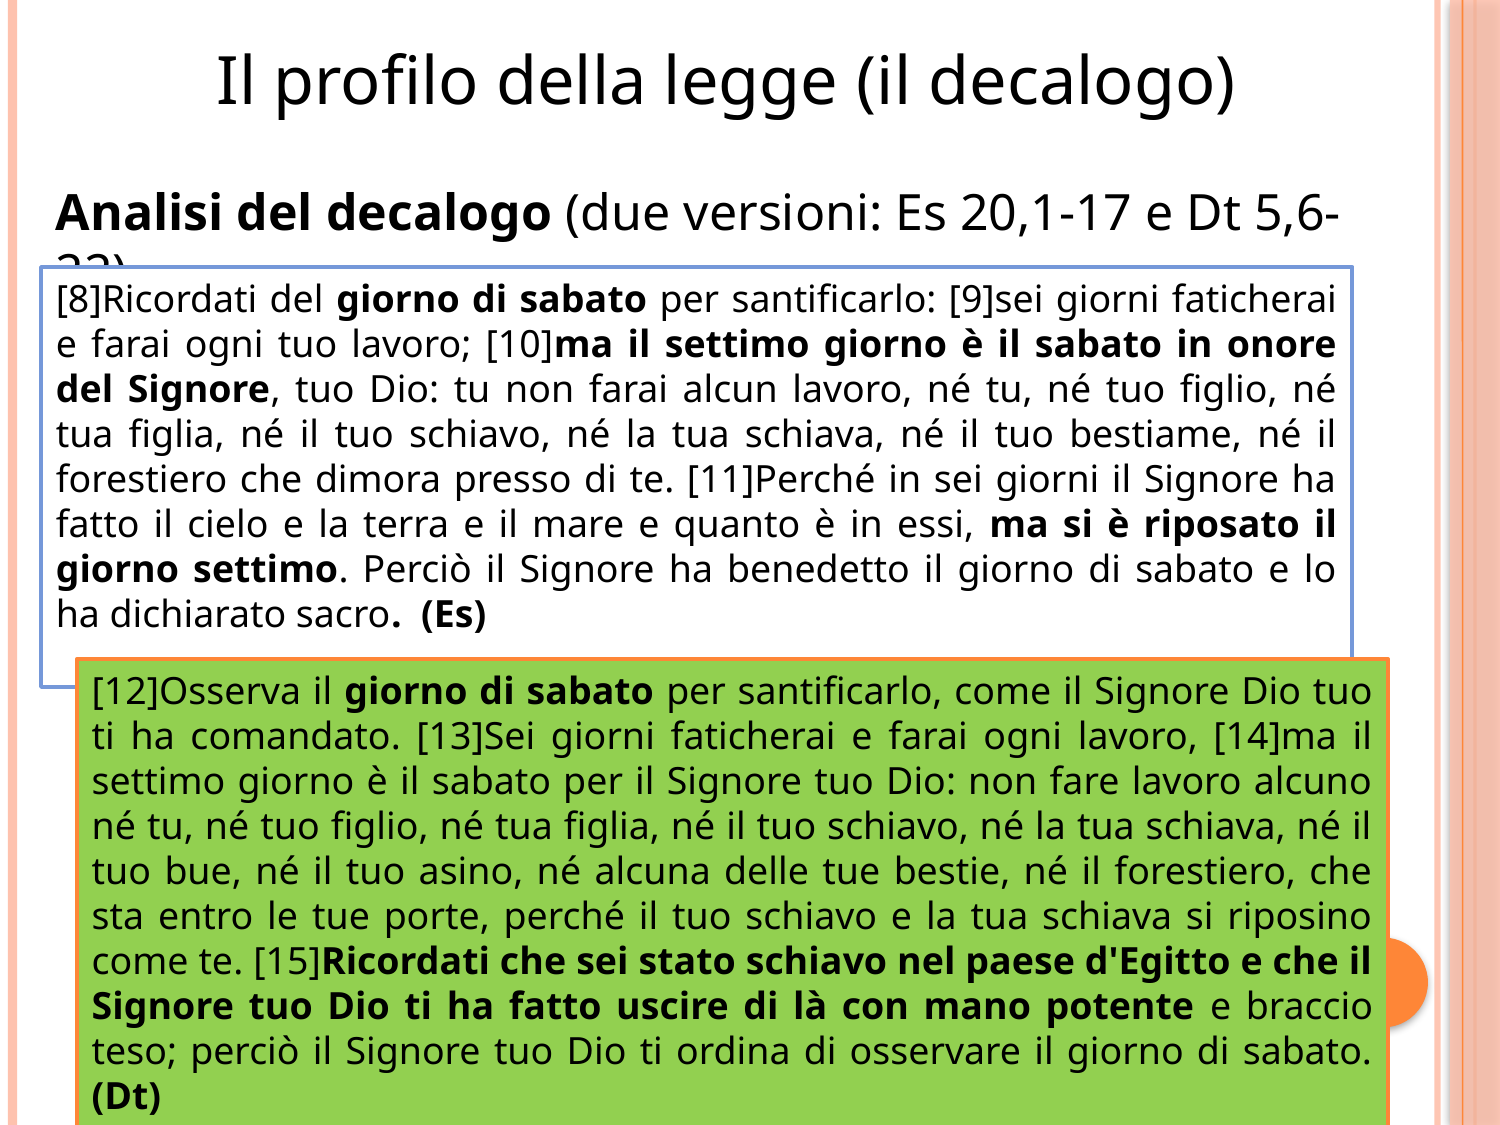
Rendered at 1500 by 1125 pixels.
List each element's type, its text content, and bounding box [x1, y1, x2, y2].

text_box Analisi del decalogo (due versioni: Es 20,1-17 e Dt 5,6-22) [41, 172, 1424, 308]
text_box Il profilo della legge (il decalogo) [41, 30, 1412, 126]
text_box [8]Ricordati del giorno di sabato per santificarlo: [9]sei giorni faticherai e farai ogni tuo lavoro; [10]ma il settimo giorno è il sabato in onore del Signore, tuo Dio: tu non farai alcun lavoro, né tu, né tuo figlio, né tua figlia, né il tuo schiavo, né la tua schiava, né il tuo bestiame, né il forestiero che dimora presso di te. [11]Perché in sei giorni il Signore ha fatto il cielo e la terra e il mare e quanto è in essi, ma si è riposato il giorno settimo. Perciò il Signore ha benedetto il giorno di sabato e lo ha dichiarato sacro. (Es) [39, 265, 1354, 689]
text_box [12]Osserva il giorno di sabato per santificarlo, come il Signore Dio tuo ti ha comandato. [13]Sei giorni faticherai e farai ogni lavoro, [14]ma il settimo giorno è il sabato per il Signore tuo Dio: non fare lavoro alcuno né tu, né tuo figlio, né tua figlia, né il tuo schiavo, né la tua schiava, né il tuo bue, né il tuo asino, né alcuna delle tue bestie, né il forestiero, che sta entro le tue porte, perché il tuo schiavo e la tua schiava si riposino come te. [15]Ricordati che sei stato schiavo nel paese d'Egitto e che il Signore tuo Dio ti ha fatto uscire di là con mano potente e braccio teso; perciò il Signore tuo Dio ti ordina di osservare il giorno di sabato. (Dt) [75, 657, 1390, 1125]
